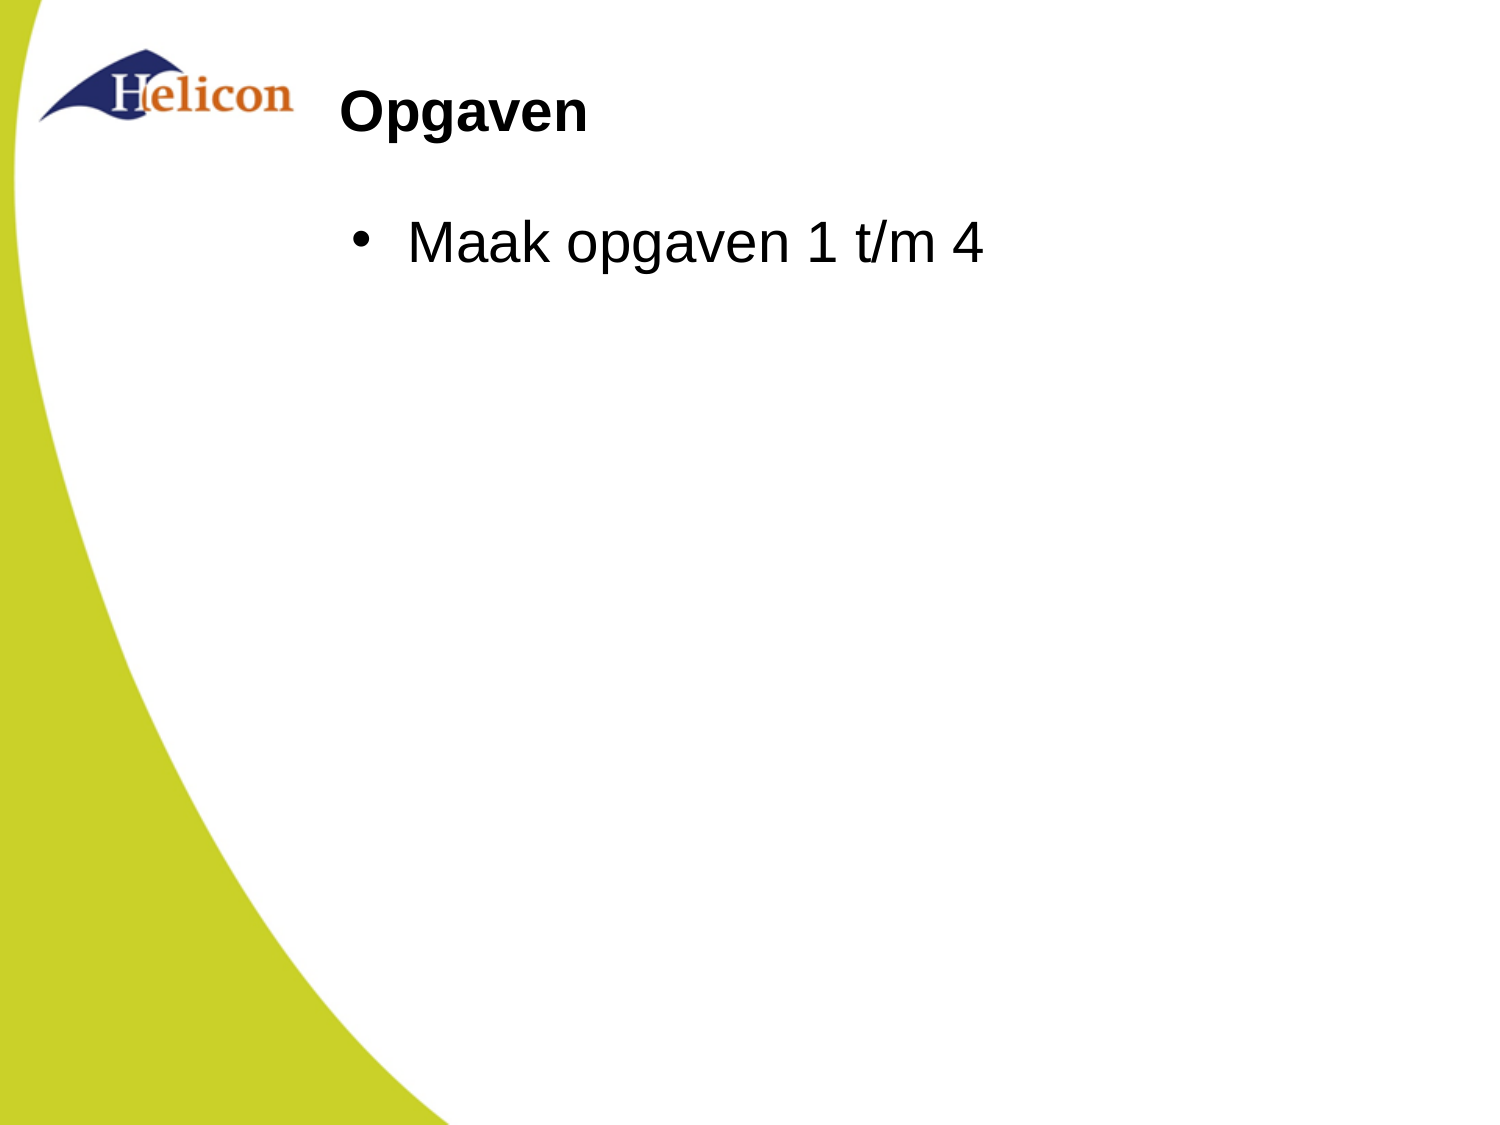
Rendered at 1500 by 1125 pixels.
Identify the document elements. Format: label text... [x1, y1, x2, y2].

list Maak opgaven 1 t/m 4 [336, 196, 1425, 1005]
title Opgaven [324, 54, 1415, 161]
picture [0, 0, 1500, 1125]
